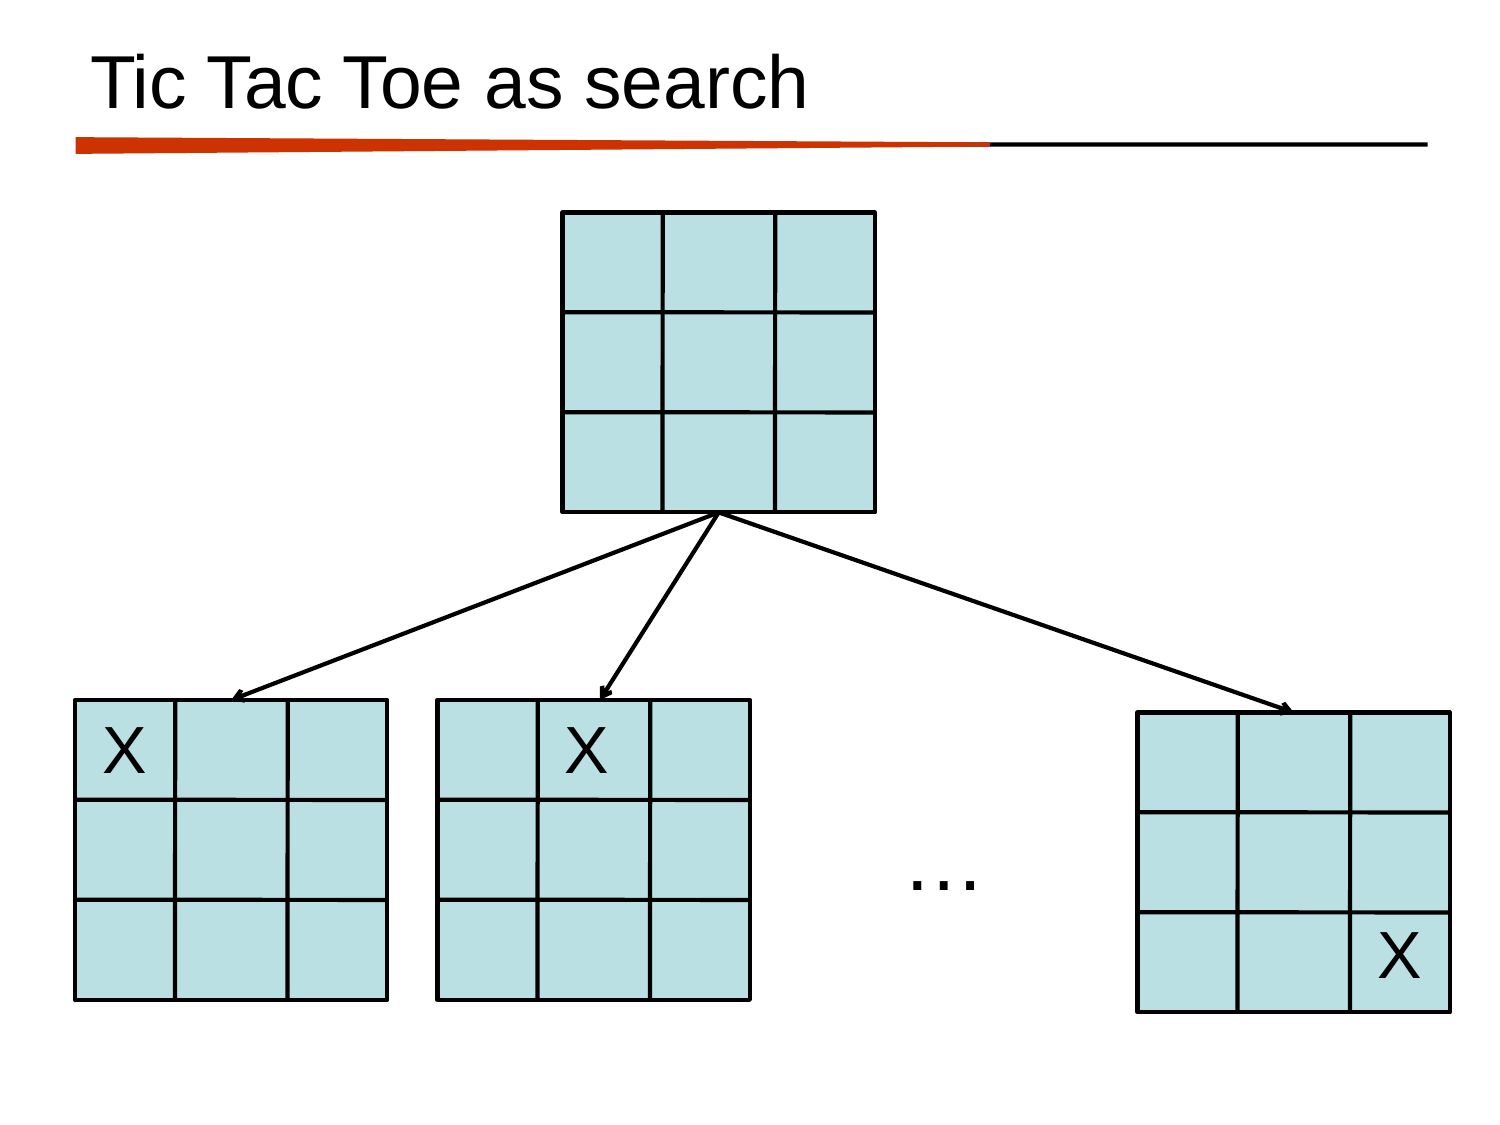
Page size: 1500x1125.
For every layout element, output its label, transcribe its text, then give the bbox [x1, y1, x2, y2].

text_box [380, 362, 569, 851]
title Tic Tac Toe as search [74, 24, 1426, 133]
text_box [905, 324, 1107, 901]
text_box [74, 699, 388, 1001]
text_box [437, 699, 751, 1001]
text_box X [1454, 904, 1463, 999]
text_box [1137, 712, 1451, 1013]
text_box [562, 212, 876, 513]
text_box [565, 546, 754, 666]
text_box … [887, 800, 1100, 915]
